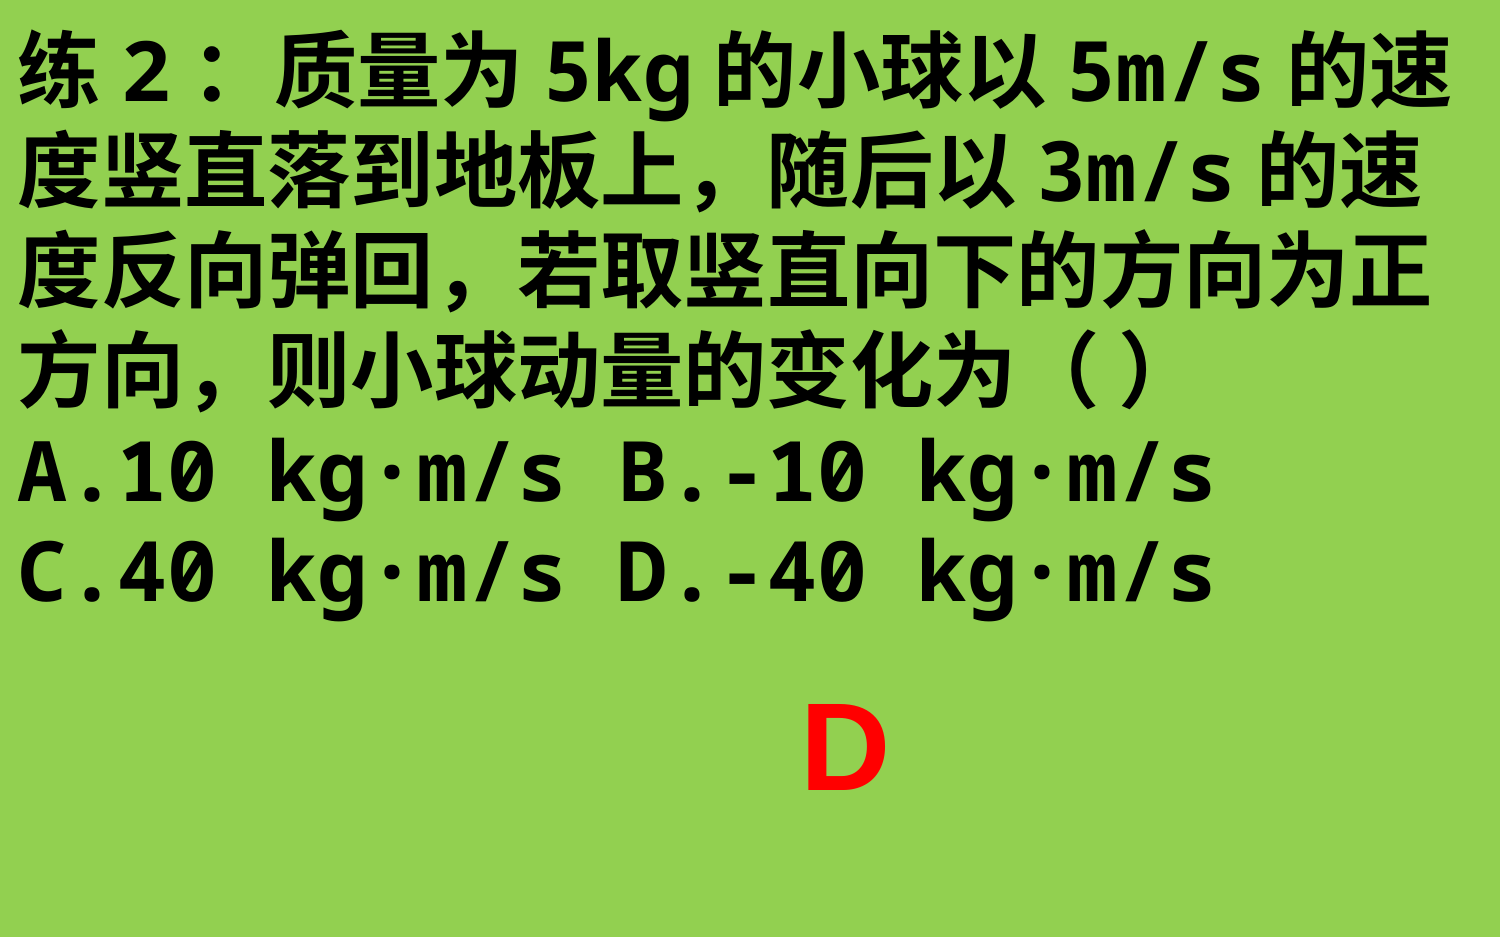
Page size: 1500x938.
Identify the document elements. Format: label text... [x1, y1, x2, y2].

text_box 练2：质量为5kg的小球以5m/s的速度竖直落到地板上，随后以3m/s的速度反向弹回，若取竖直向下的方向为正方向，则小球动量的变化为（ ） A.10 kg·m/s B.-10 kg·m/s C.40 kg·m/s D.-40 kg·m/s [3, 10, 1500, 613]
text_box D [785, 657, 1286, 823]
